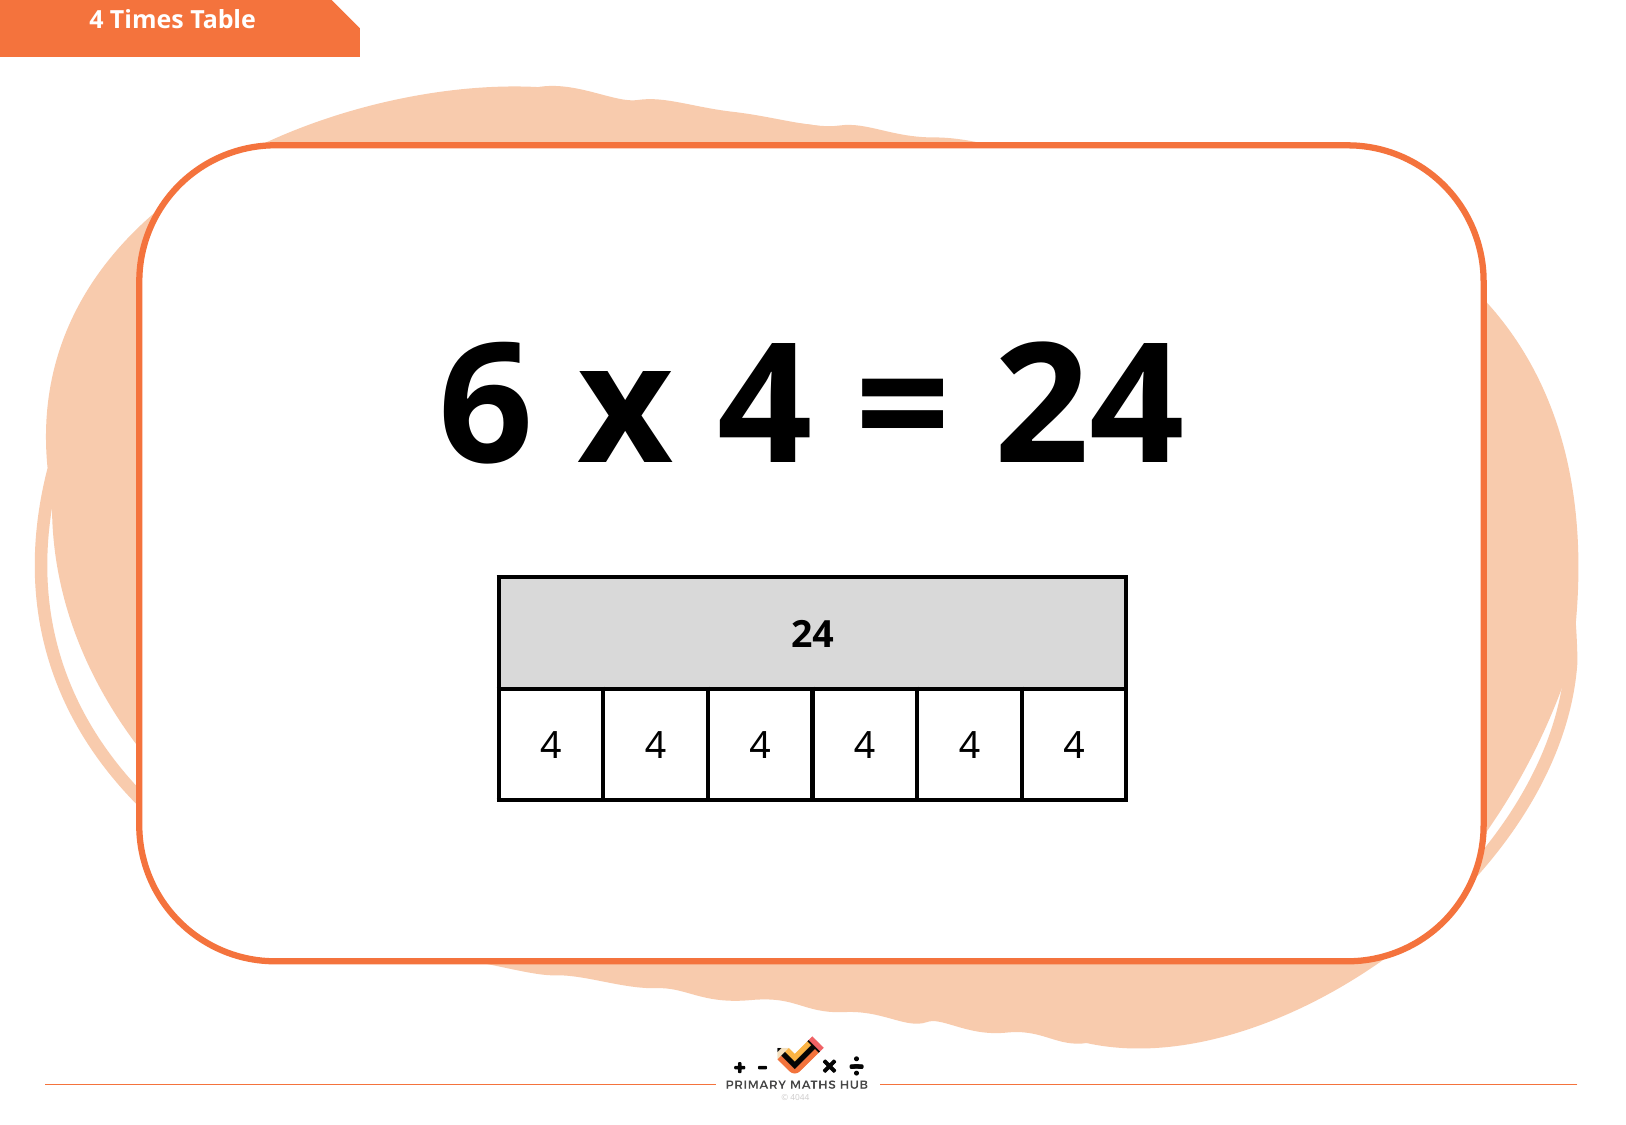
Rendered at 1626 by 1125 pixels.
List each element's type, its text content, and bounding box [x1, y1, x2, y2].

text_box [138, 144, 1485, 963]
text_box [496, 960, 1374, 1044]
text_box 4 Times Table [0, 0, 361, 58]
table_cell 4 [605, 691, 706, 798]
picture [722, 1034, 872, 1094]
table_cell 4 [815, 691, 915, 798]
text_box 6 x 4 = 24 [140, 288, 1485, 503]
text_box © 4044 [720, 1084, 870, 1110]
table_cell 4 [501, 691, 601, 798]
text_box [39, 214, 155, 799]
table_cell 4 [919, 691, 1020, 798]
text_box [273, 91, 956, 144]
table_cell 4 [1024, 691, 1124, 798]
table_cell 4 [710, 691, 810, 798]
table_header 24 [501, 579, 1124, 687]
text_box [1479, 300, 1579, 867]
